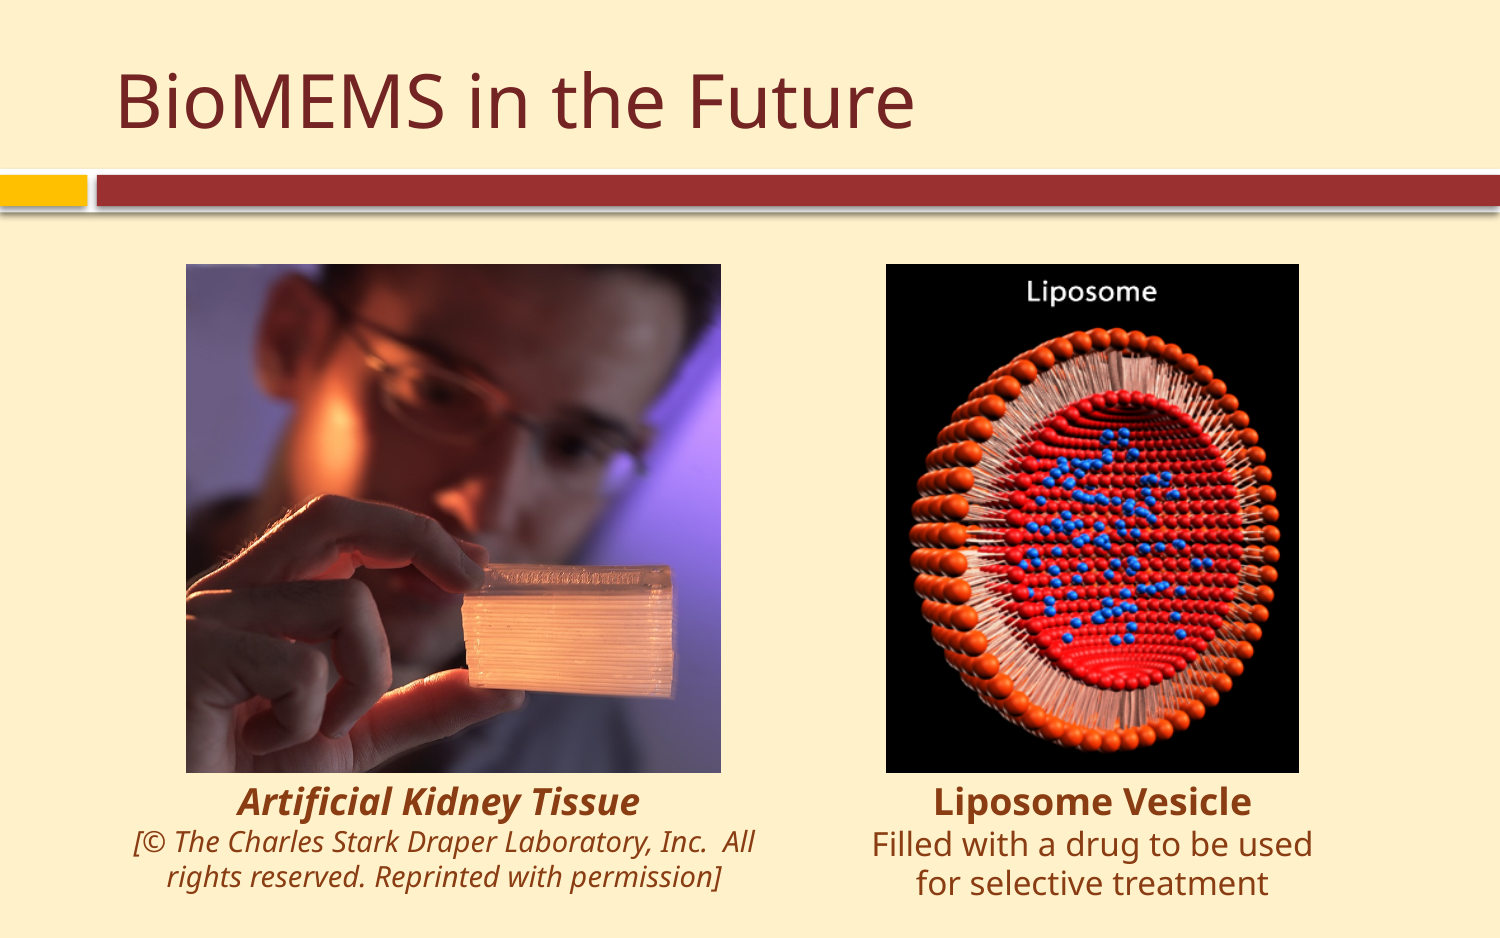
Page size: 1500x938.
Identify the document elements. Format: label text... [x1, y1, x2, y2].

text_box Artificial Kidney Tissue [© The Charles Stark Draper Laboratory, Inc. All rights reserved. Reprinted with permission] [101, 770, 788, 901]
title BioMEMS in the Future [99, 31, 1438, 167]
picture [886, 264, 1300, 774]
picture [186, 264, 722, 774]
text_box Liposome Vesicle Filled with a drug to be used for selective treatment [840, 770, 1346, 910]
